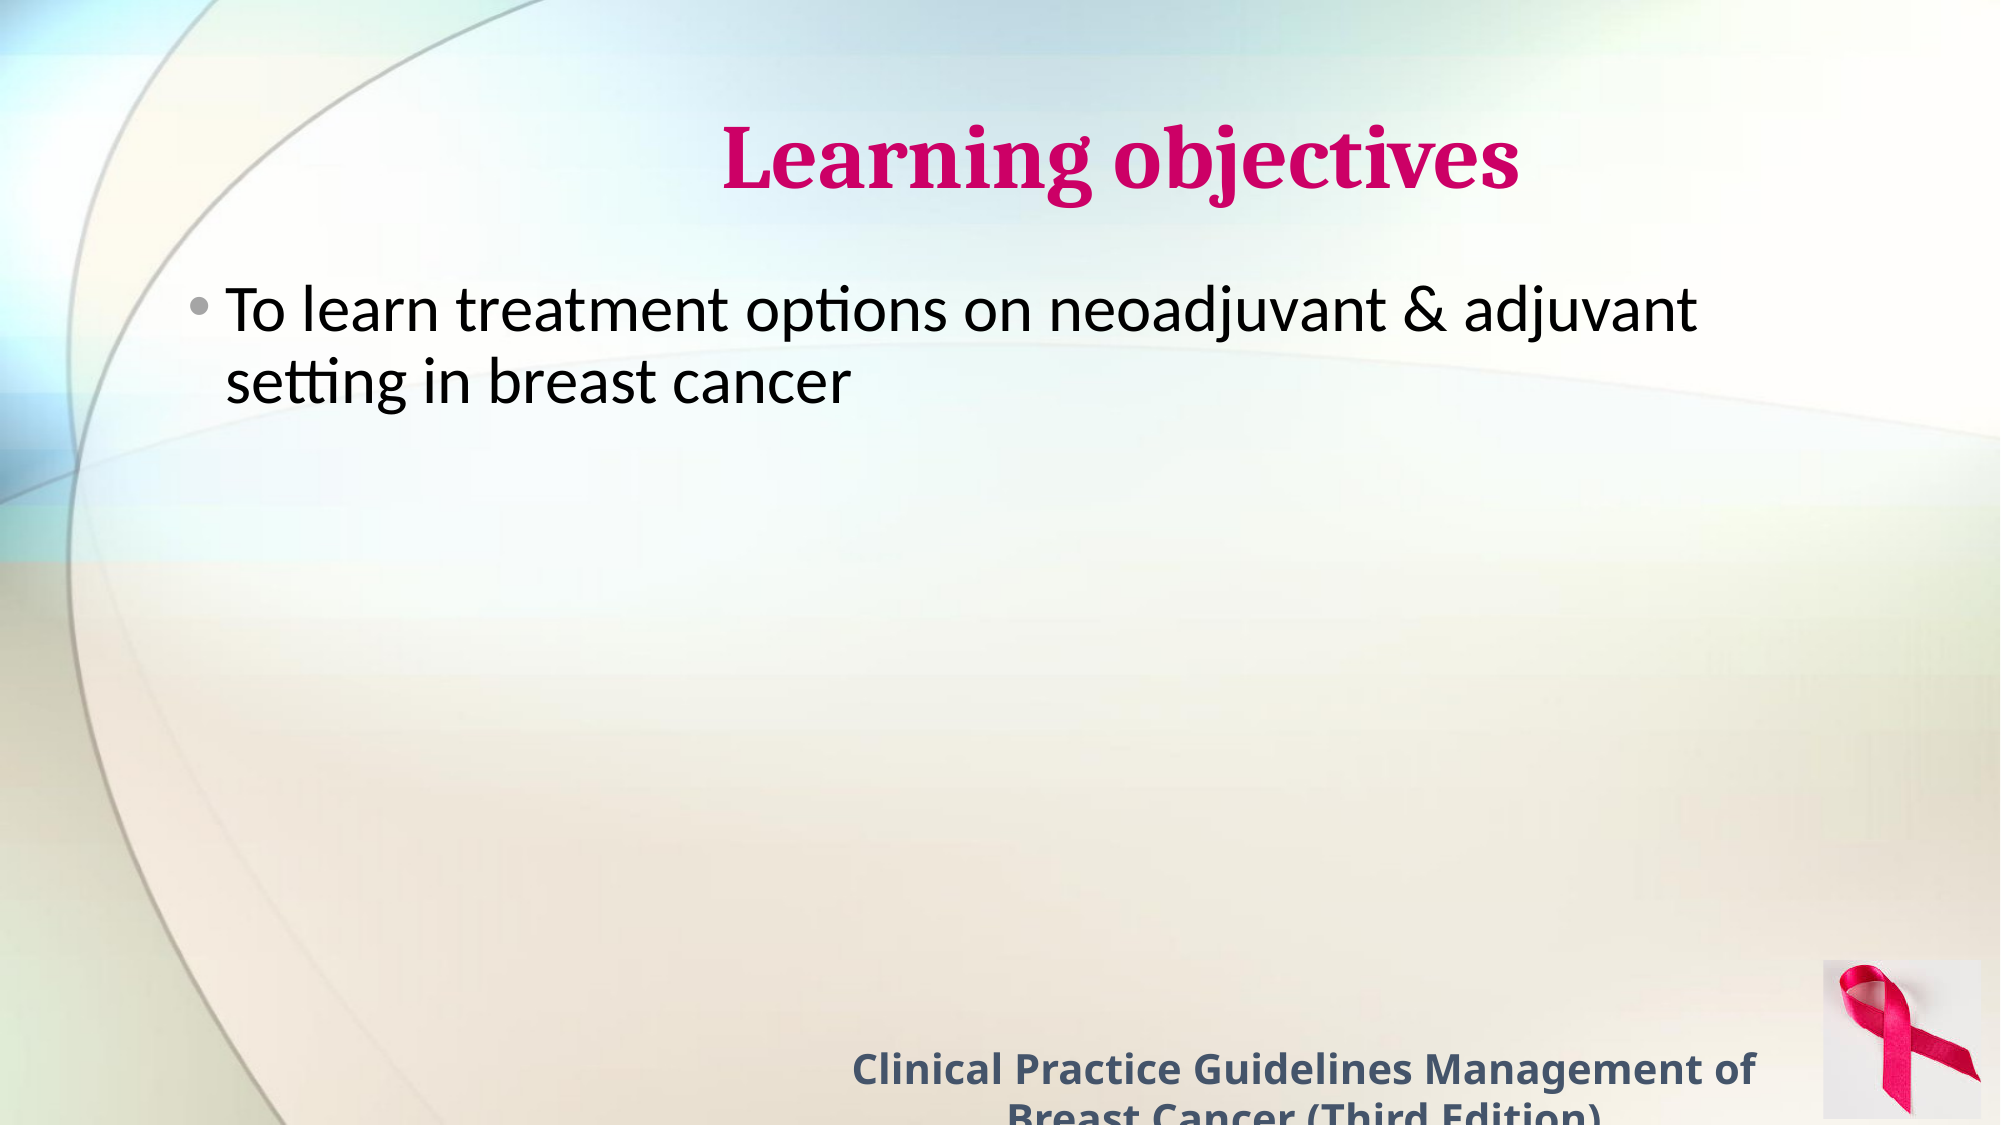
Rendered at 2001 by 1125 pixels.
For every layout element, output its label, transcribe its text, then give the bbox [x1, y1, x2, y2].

picture [0, 0, 2001, 1125]
list To learn treatment options on neoadjuvant & adjuvant setting in breast cancer [172, 266, 1826, 980]
title Learning objectives [381, 43, 1863, 261]
slide_number 2 [1325, 1042, 1813, 1103]
text_box Clinical Practice Guidelines Management of Breast Cancer (Third Edition) [788, 1035, 1820, 1125]
